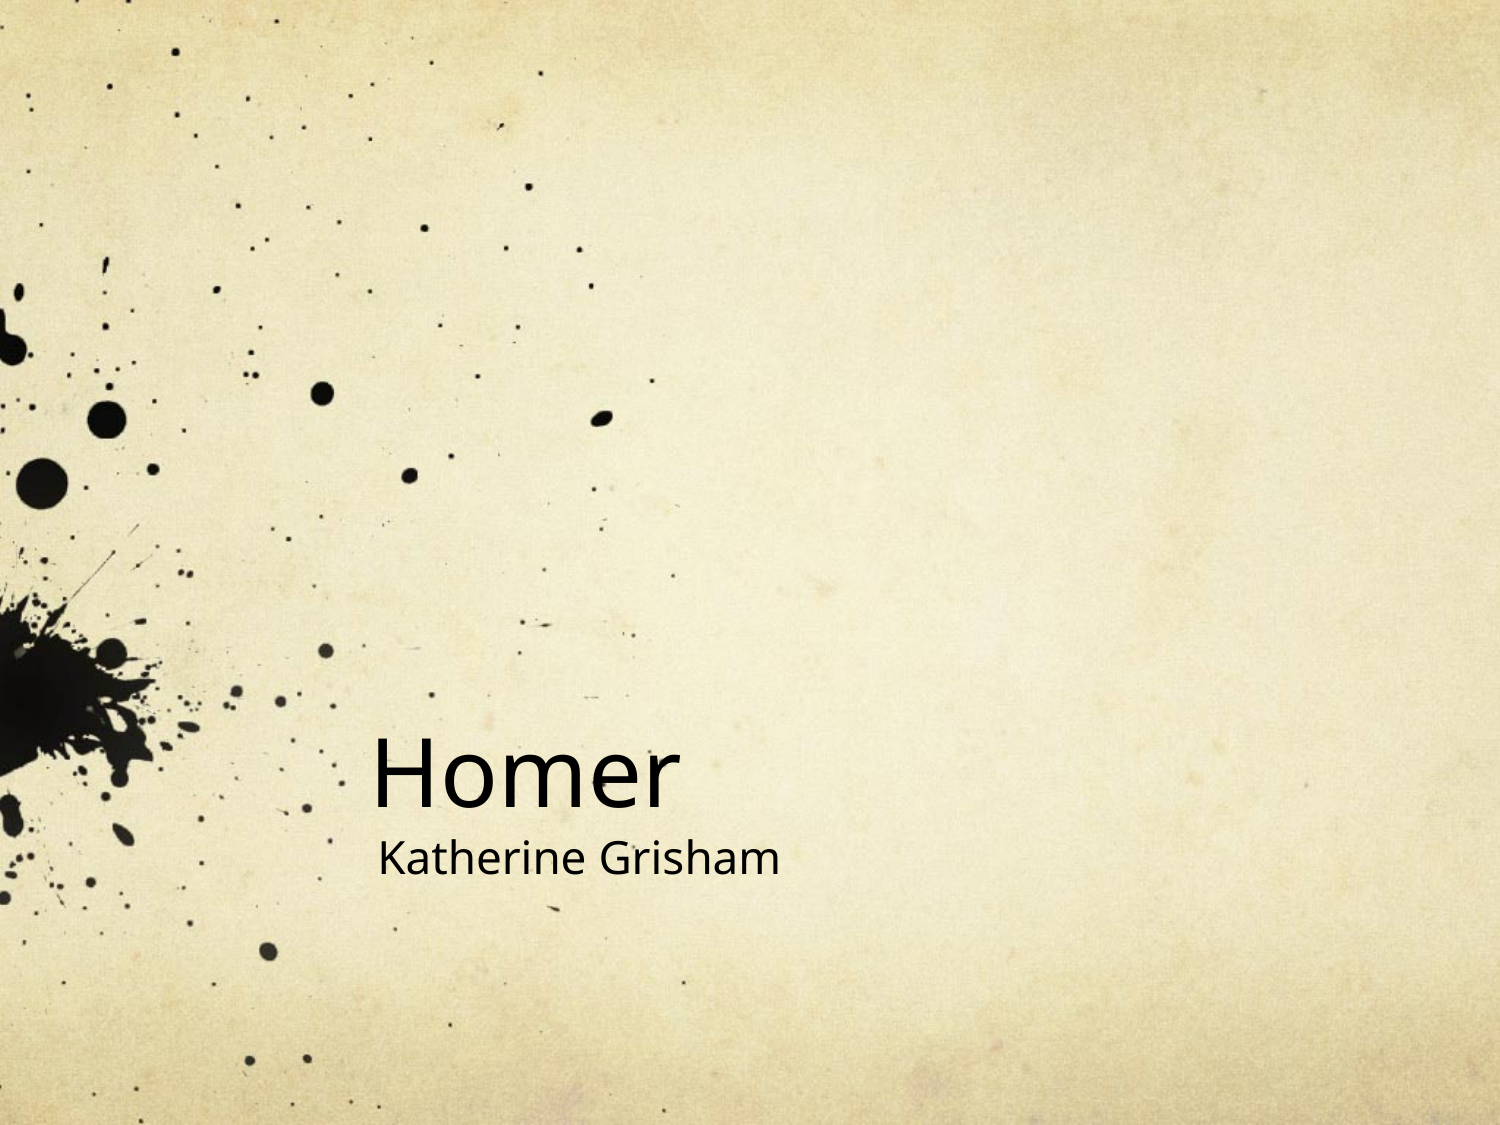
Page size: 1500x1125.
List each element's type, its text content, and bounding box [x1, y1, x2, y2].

picture [0, 0, 1500, 1125]
subtitle Katherine Grisham [362, 829, 1425, 1023]
title Homer [362, 512, 1425, 827]
